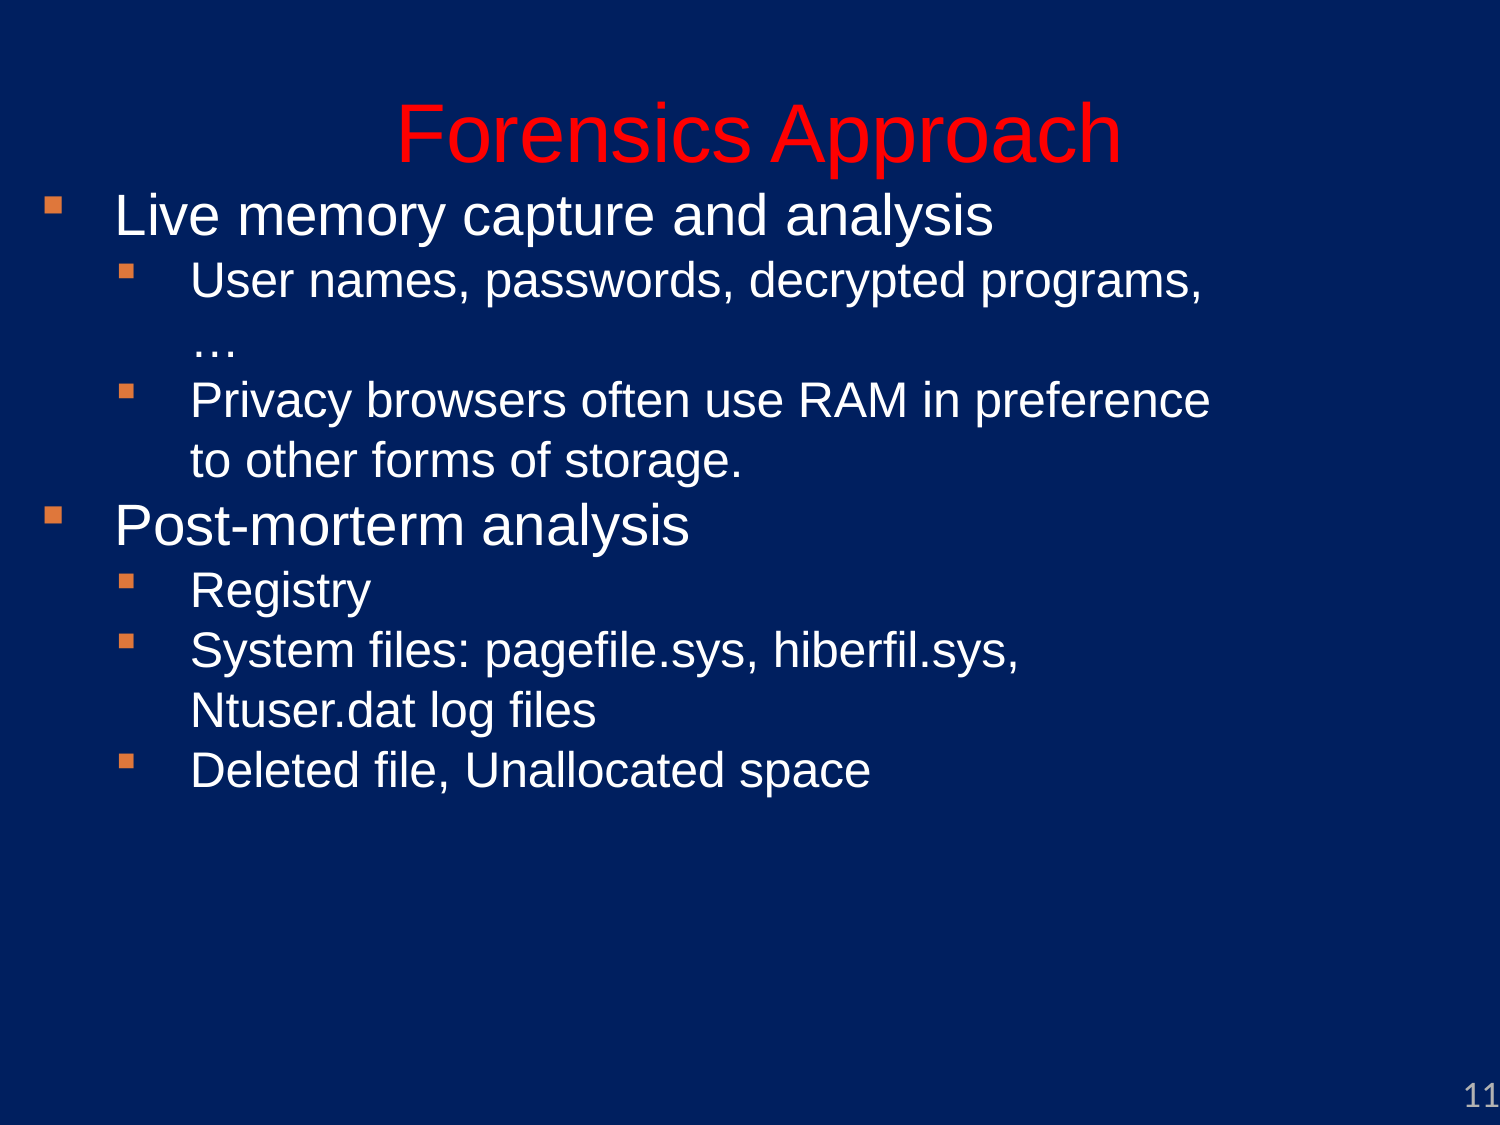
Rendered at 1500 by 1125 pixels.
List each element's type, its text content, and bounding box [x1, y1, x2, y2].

text_box Live memory capture and analysis User names, passwords, decrypted programs,… Privacy browsers often use RAM in preference to other forms of storage. Post-morterm analysis Registry System files: pagefile.sys, hiberfil.sys, Ntuser.dat log files Deleted file, Unallocated space [37, 177, 1226, 798]
title Forensics Approach [44, 53, 1456, 267]
slide_number 11 [1437, 1069, 1500, 1125]
